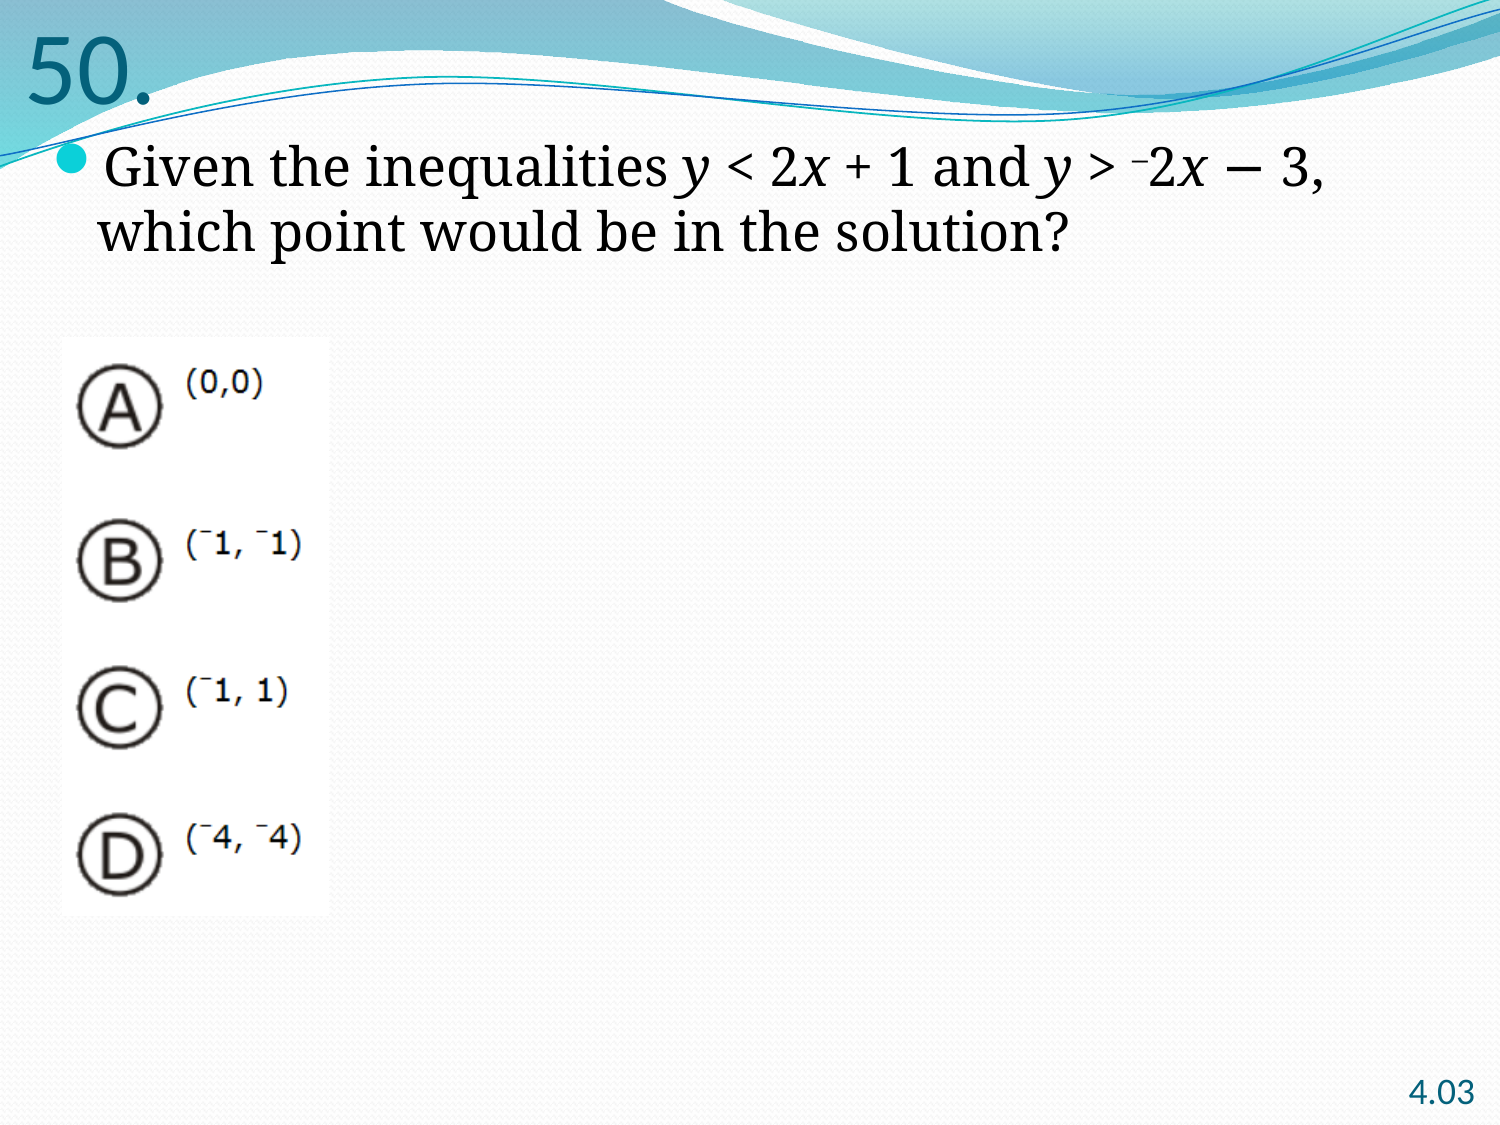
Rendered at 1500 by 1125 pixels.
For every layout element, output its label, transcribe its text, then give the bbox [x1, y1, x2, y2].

title 50. [24, 0, 1375, 125]
list Given the inequalities y < 2x + 1 and y > –2x − 3, which point would be in the solution? [37, 125, 1475, 320]
picture [62, 337, 329, 916]
text_box 4.03 [124, 924, 1475, 1113]
